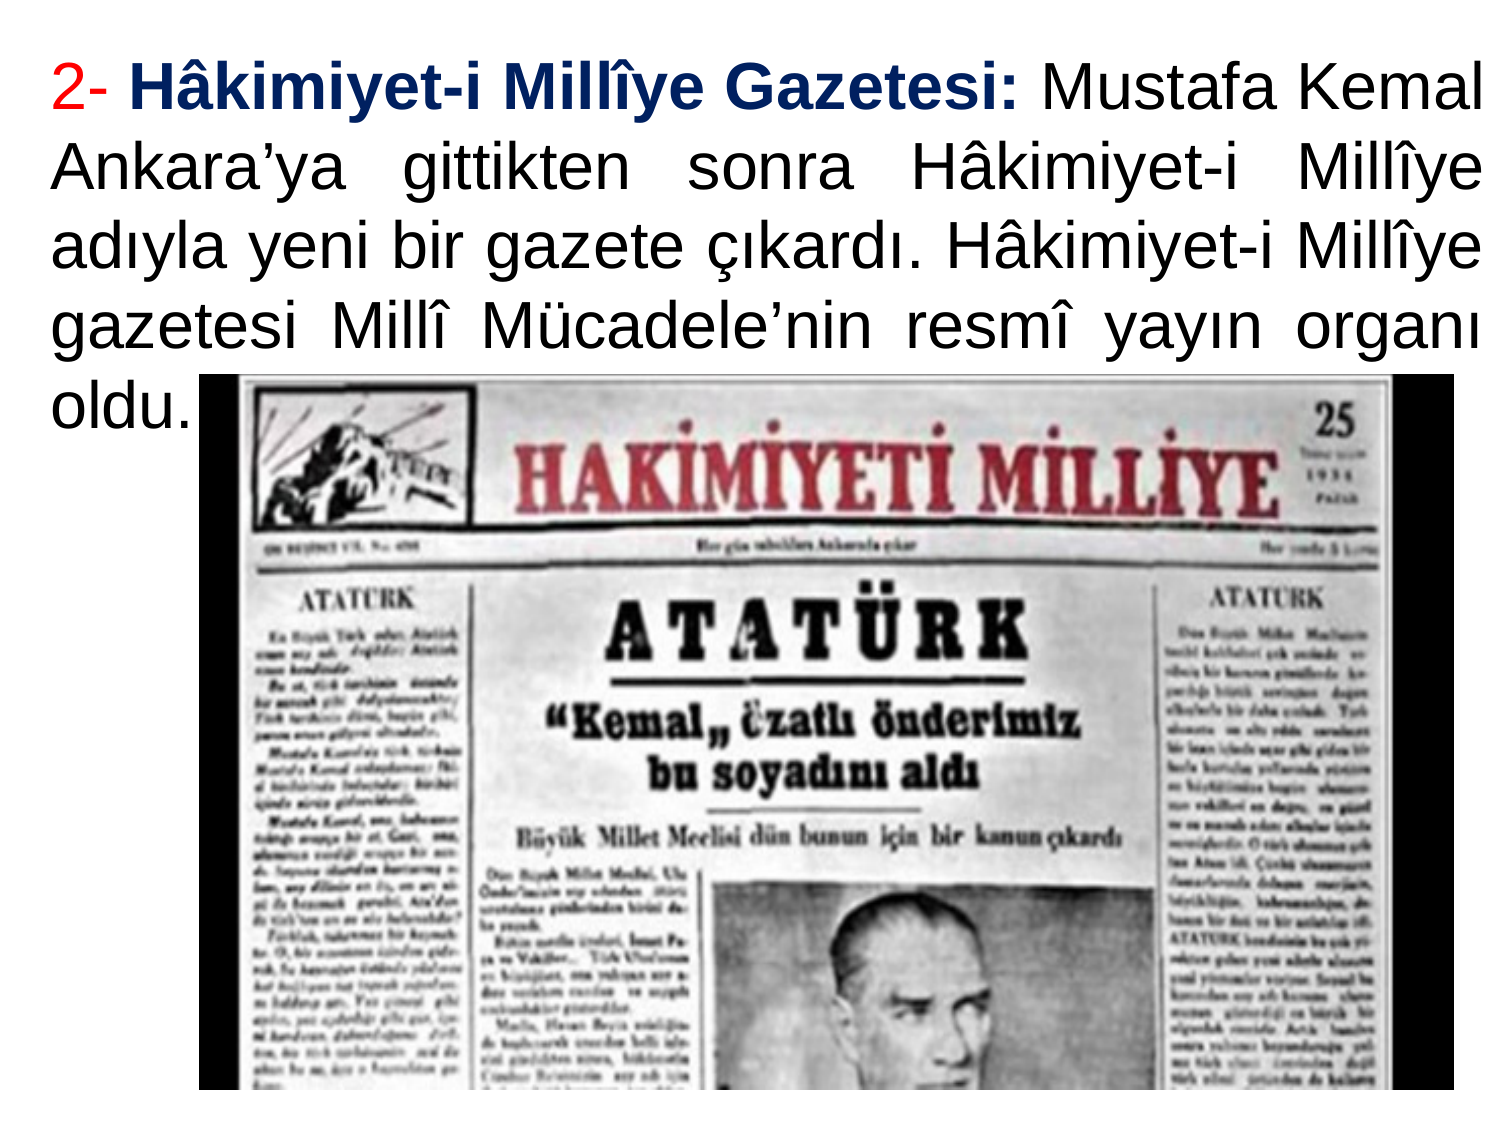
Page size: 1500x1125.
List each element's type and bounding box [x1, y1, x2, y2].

text_box [35, 35, 1500, 450]
picture [198, 374, 1454, 1091]
